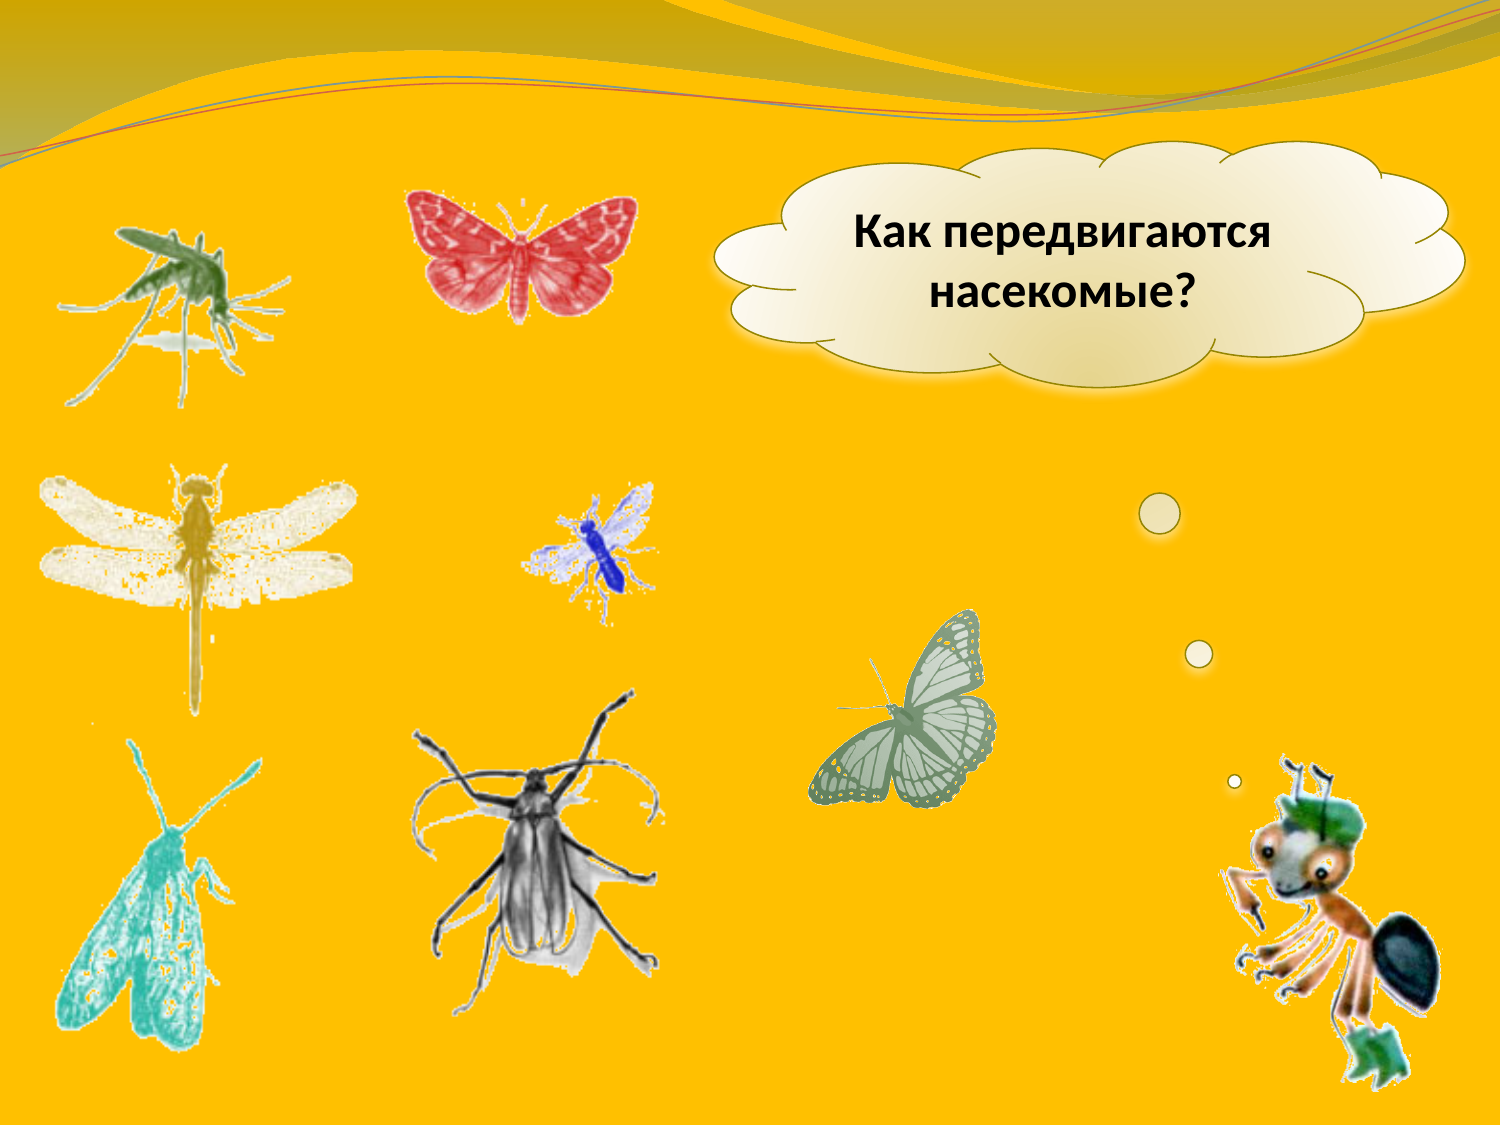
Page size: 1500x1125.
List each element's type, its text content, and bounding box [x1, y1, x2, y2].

picture [0, 105, 767, 1125]
picture [1218, 749, 1450, 1102]
text_box Как передвигаются насекомые? [772, 140, 1466, 389]
text_box Как передвигаются насекомые? [1138, 492, 1181, 535]
text_box Как передвигаются насекомые? [1184, 639, 1214, 669]
picture [808, 609, 997, 809]
